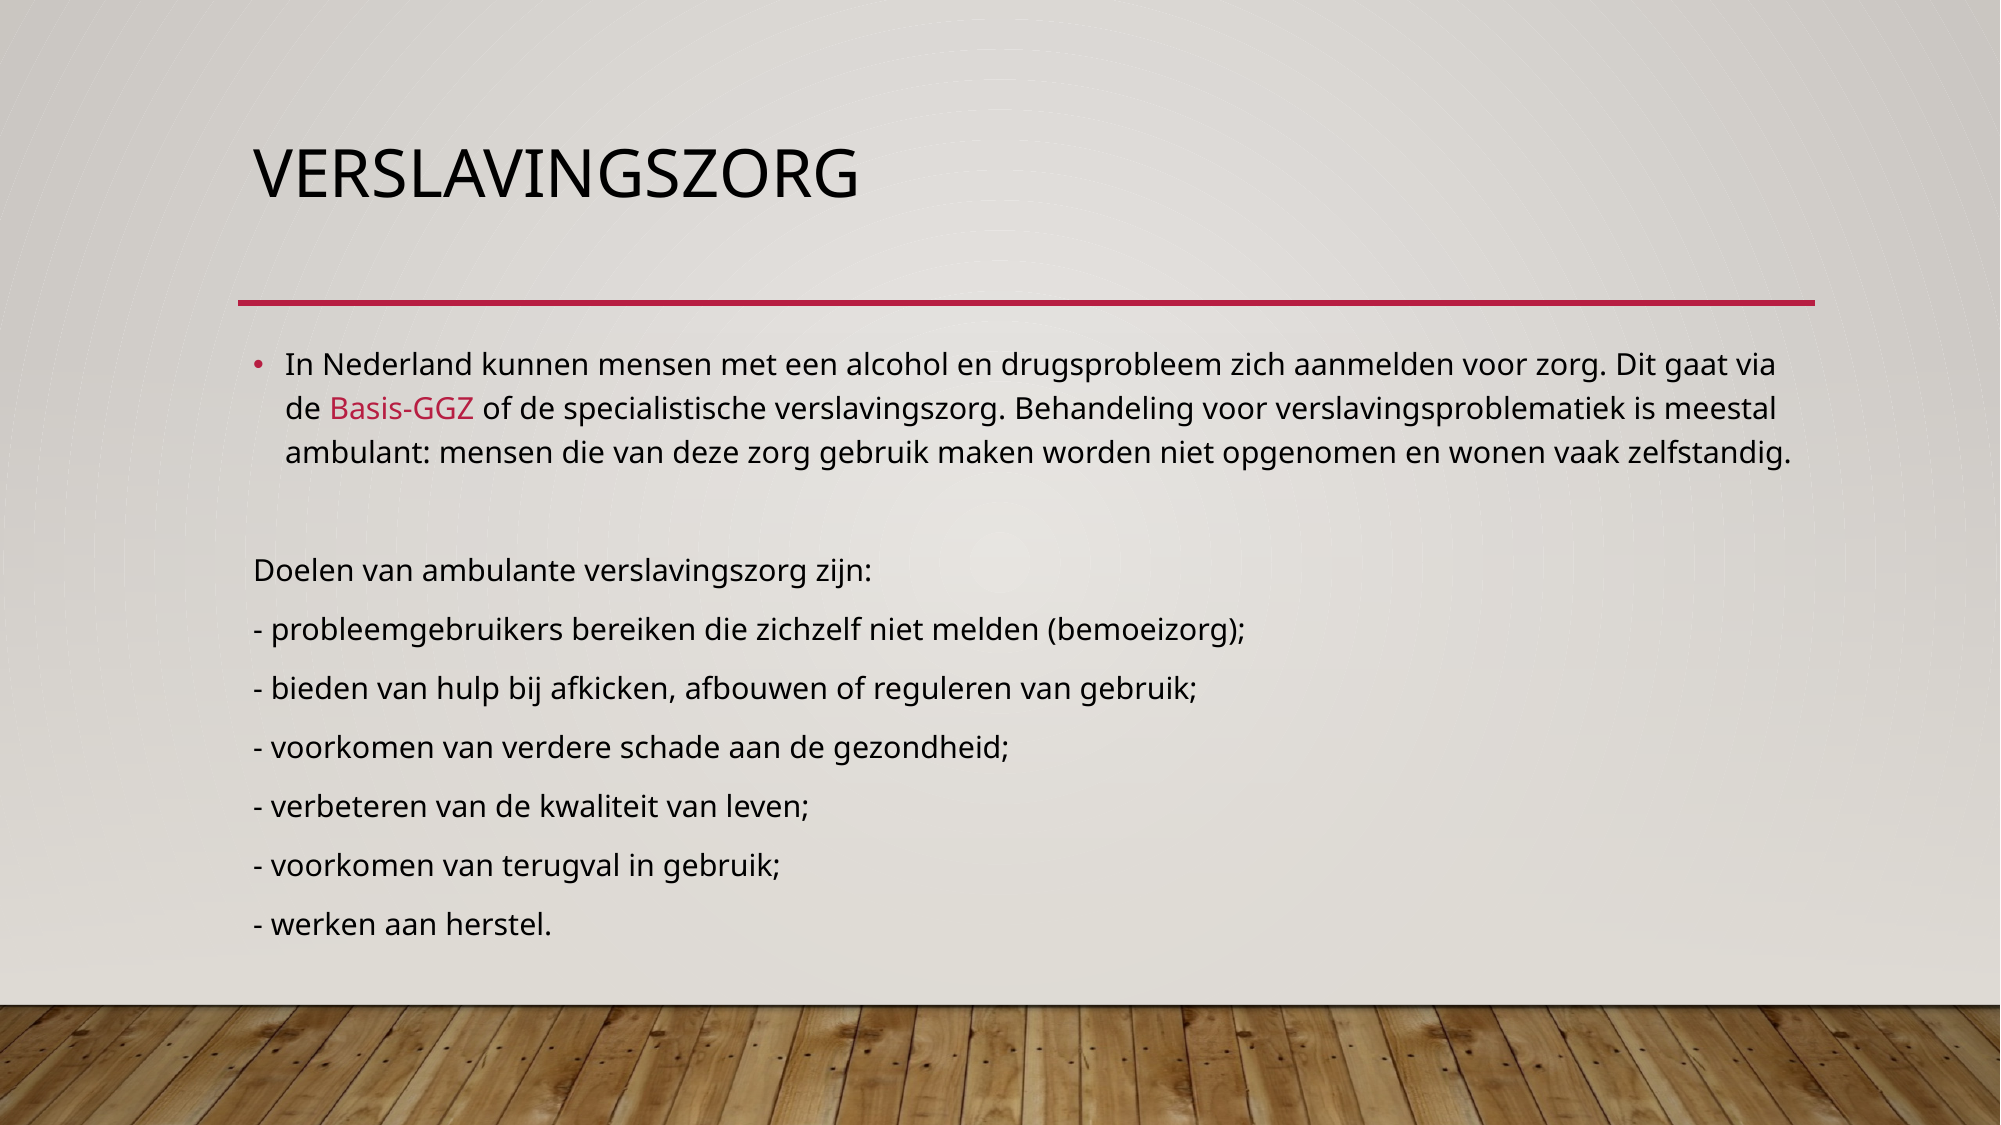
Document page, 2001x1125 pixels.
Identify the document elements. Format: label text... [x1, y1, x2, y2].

list In Nederland kunnen mensen met een alcohol en drugsprobleem zich aanmelden voor zorg. Dit gaat via de Basis-GGZ of de specialistische verslavingszorg. Behandeling voor verslavingsproblematiek is meestal ambulant: mensen die van deze zorg gebruik maken worden niet opgenomen en wonen vaak zelfstandig. Doelen van ambulante verslavingszorg zijn: - probleemgebruikers bereiken die zichzelf niet melden (bemoeizorg); - bieden van hulp bij afkicken, afbouwen of reguleren van gebruik; - voorkomen van verdere schade aan de gezondheid; - verbeteren van de kwaliteit van leven; - voorkomen van terugval in gebruik; - werken aan herstel. [238, 330, 1814, 982]
title Verslavingszorg [238, 131, 1814, 305]
picture [0, 1005, 2000, 1125]
